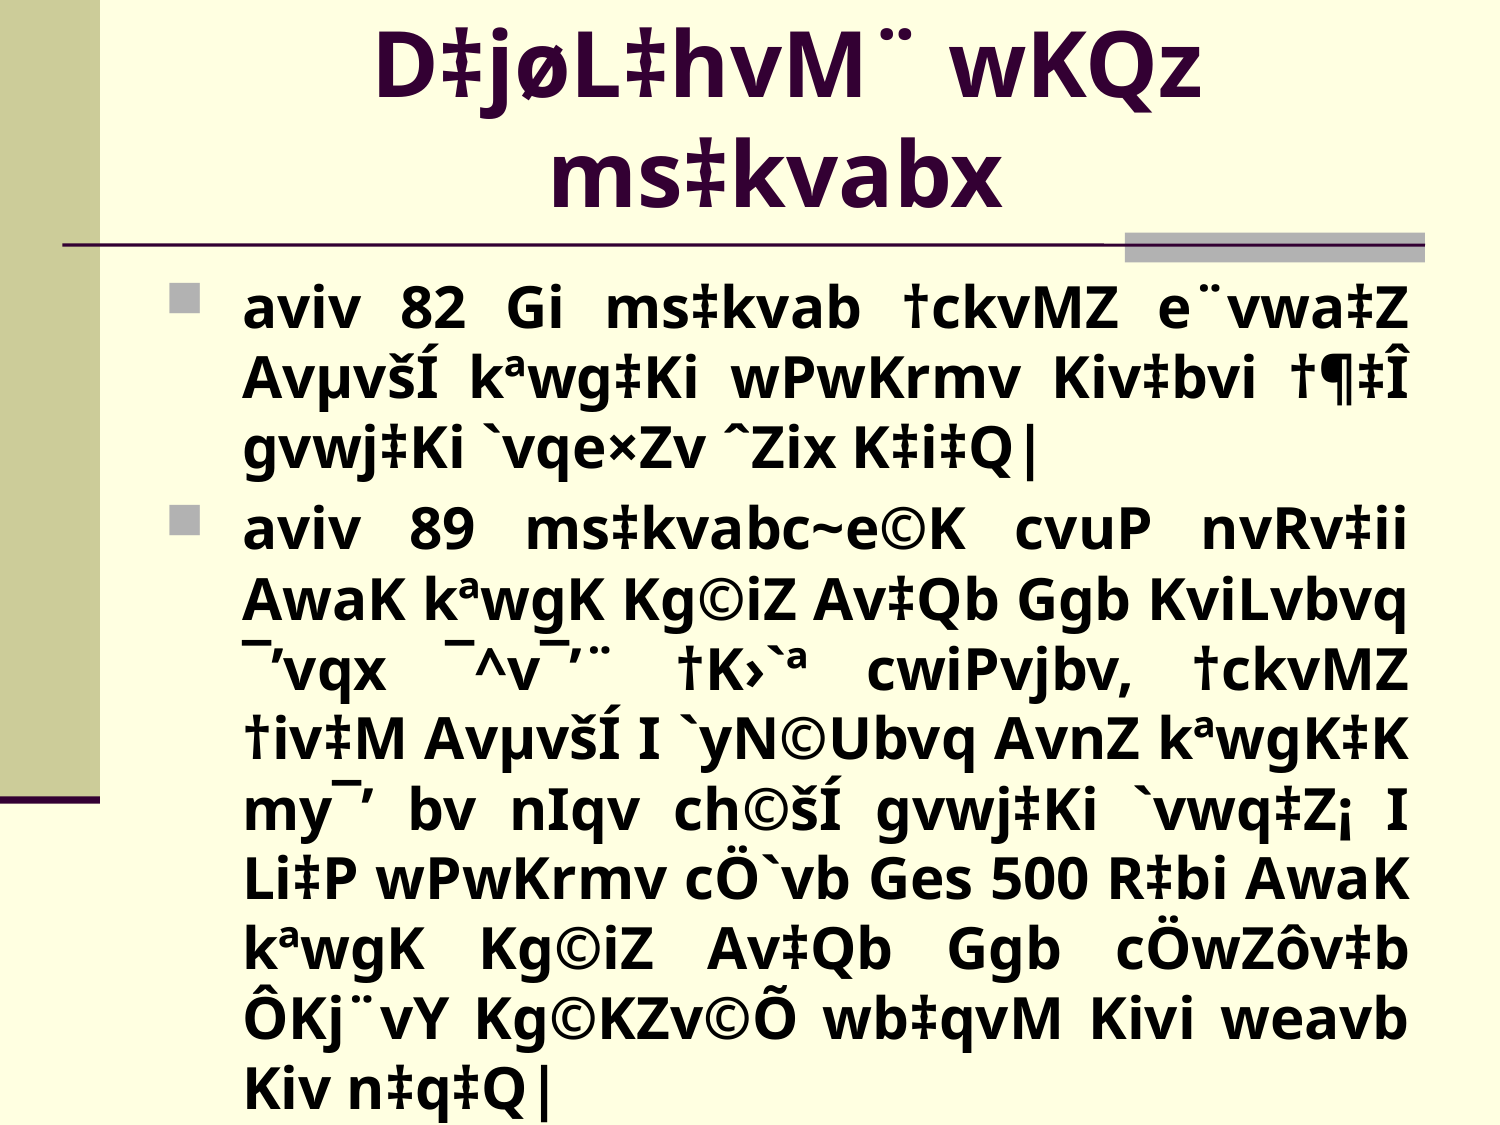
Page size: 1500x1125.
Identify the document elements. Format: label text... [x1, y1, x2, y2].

title D‡jøL‡hvM¨ wKQz ms‡kvabx [149, 45, 1426, 234]
list aviv 82 Gi ms‡kvab †ckvMZ e¨vwa‡Z AvµvšÍ kªwg‡Ki wPwKrmv Kiv‡bvi †¶‡Î gvwj‡Ki `vqe×Zv ˆZix K‡i‡Q| aviv 89 ms‡kvabc~e©K cvuP nvRv‡ii AwaK kªwgK Kg©iZ Av‡Qb Ggb KviLvbvq ¯’vqx ¯^v¯’¨ †K›`ª cwiPvjbv, †ckvMZ †iv‡M AvµvšÍ I `yN©Ubvq AvnZ kªwgK‡K my¯’ bv nIqv ch©šÍ gvwj‡Ki `vwq‡Z¡ I Li‡P wPwKrmv cÖ`vb Ges 500 R‡bi AwaK kªwgK Kg©iZ Av‡Qb Ggb cÖwZôv‡b ÔKj¨vY Kg©KZv©Õ wb‡qvM Kivi weavb Kiv n‡q‡Q| [149, 262, 1426, 1006]
